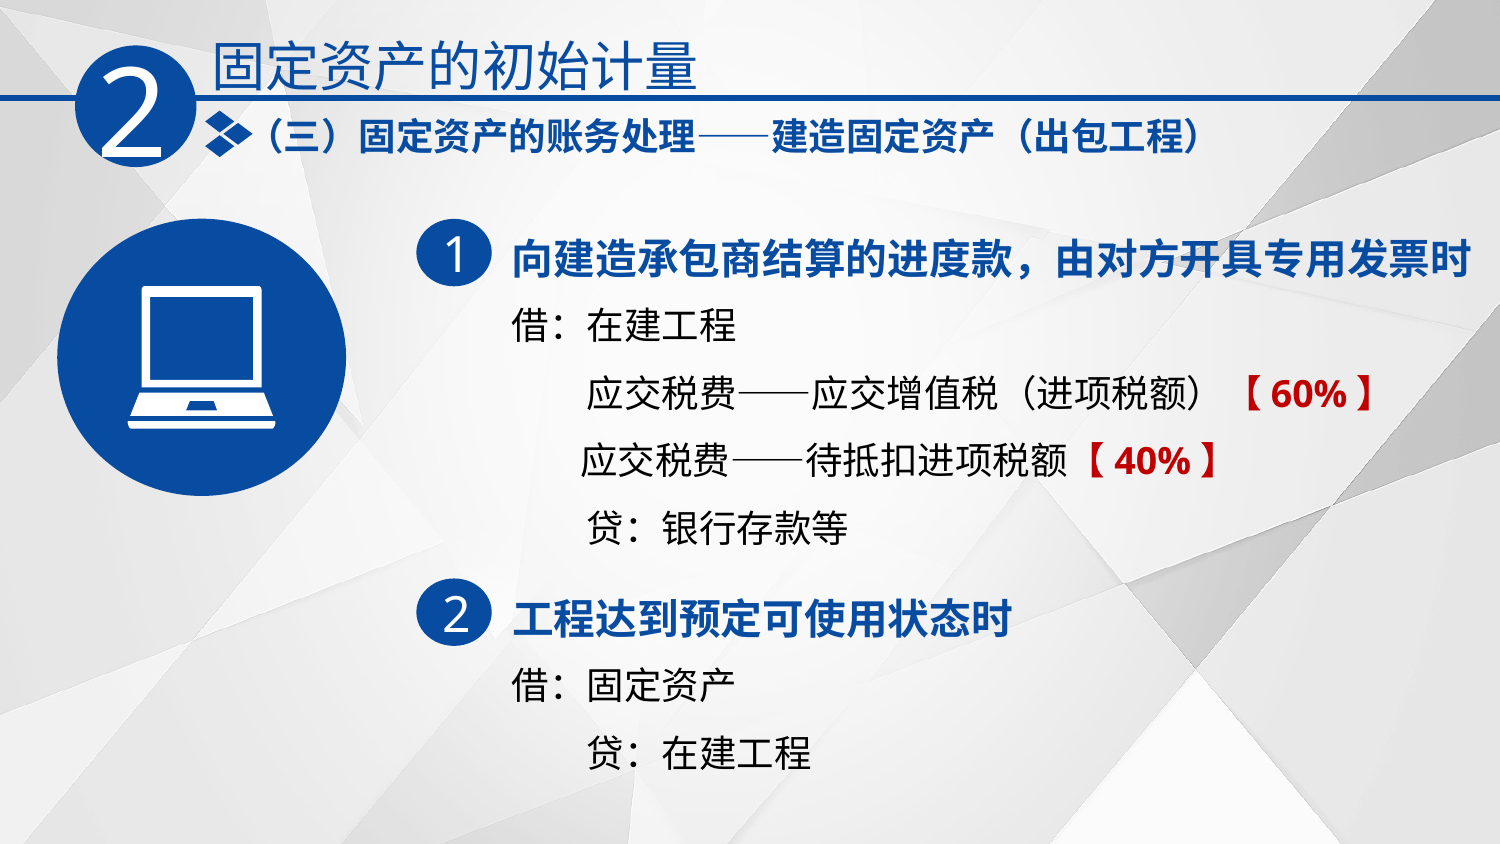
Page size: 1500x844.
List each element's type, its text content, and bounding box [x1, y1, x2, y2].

text_box 2 [416, 578, 492, 646]
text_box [56, 218, 347, 497]
text_box [205, 110, 234, 133]
text_box [75, 74, 84, 97]
text_box 1 [416, 218, 492, 287]
text_box 借：在建工程 应交税费——应交增值税（进项税额）【60%】 应交税费——待抵扣进项税额【40%】 贷：银行存款等 [497, 291, 1460, 558]
text_box 借：固定资产 贷：在建工程 [497, 632, 1460, 783]
text_box 固定资产的初始计量 [198, 37, 713, 92]
text_box 2 [84, 45, 203, 97]
text_box [75, 107, 84, 138]
text_box 工程达到预定可使用状态时 [497, 560, 1042, 650]
text_box [223, 125, 234, 142]
text_box 2 [84, 107, 203, 171]
text_box （三）固定资产的账务处理——建造固定资产（出包工程） [234, 107, 1234, 164]
picture [0, 101, 1500, 844]
picture [0, 0, 1500, 95]
text_box [205, 135, 234, 158]
text_box 向建造承包商结算的进度款，由对方开具专用发票时 [497, 200, 1488, 291]
